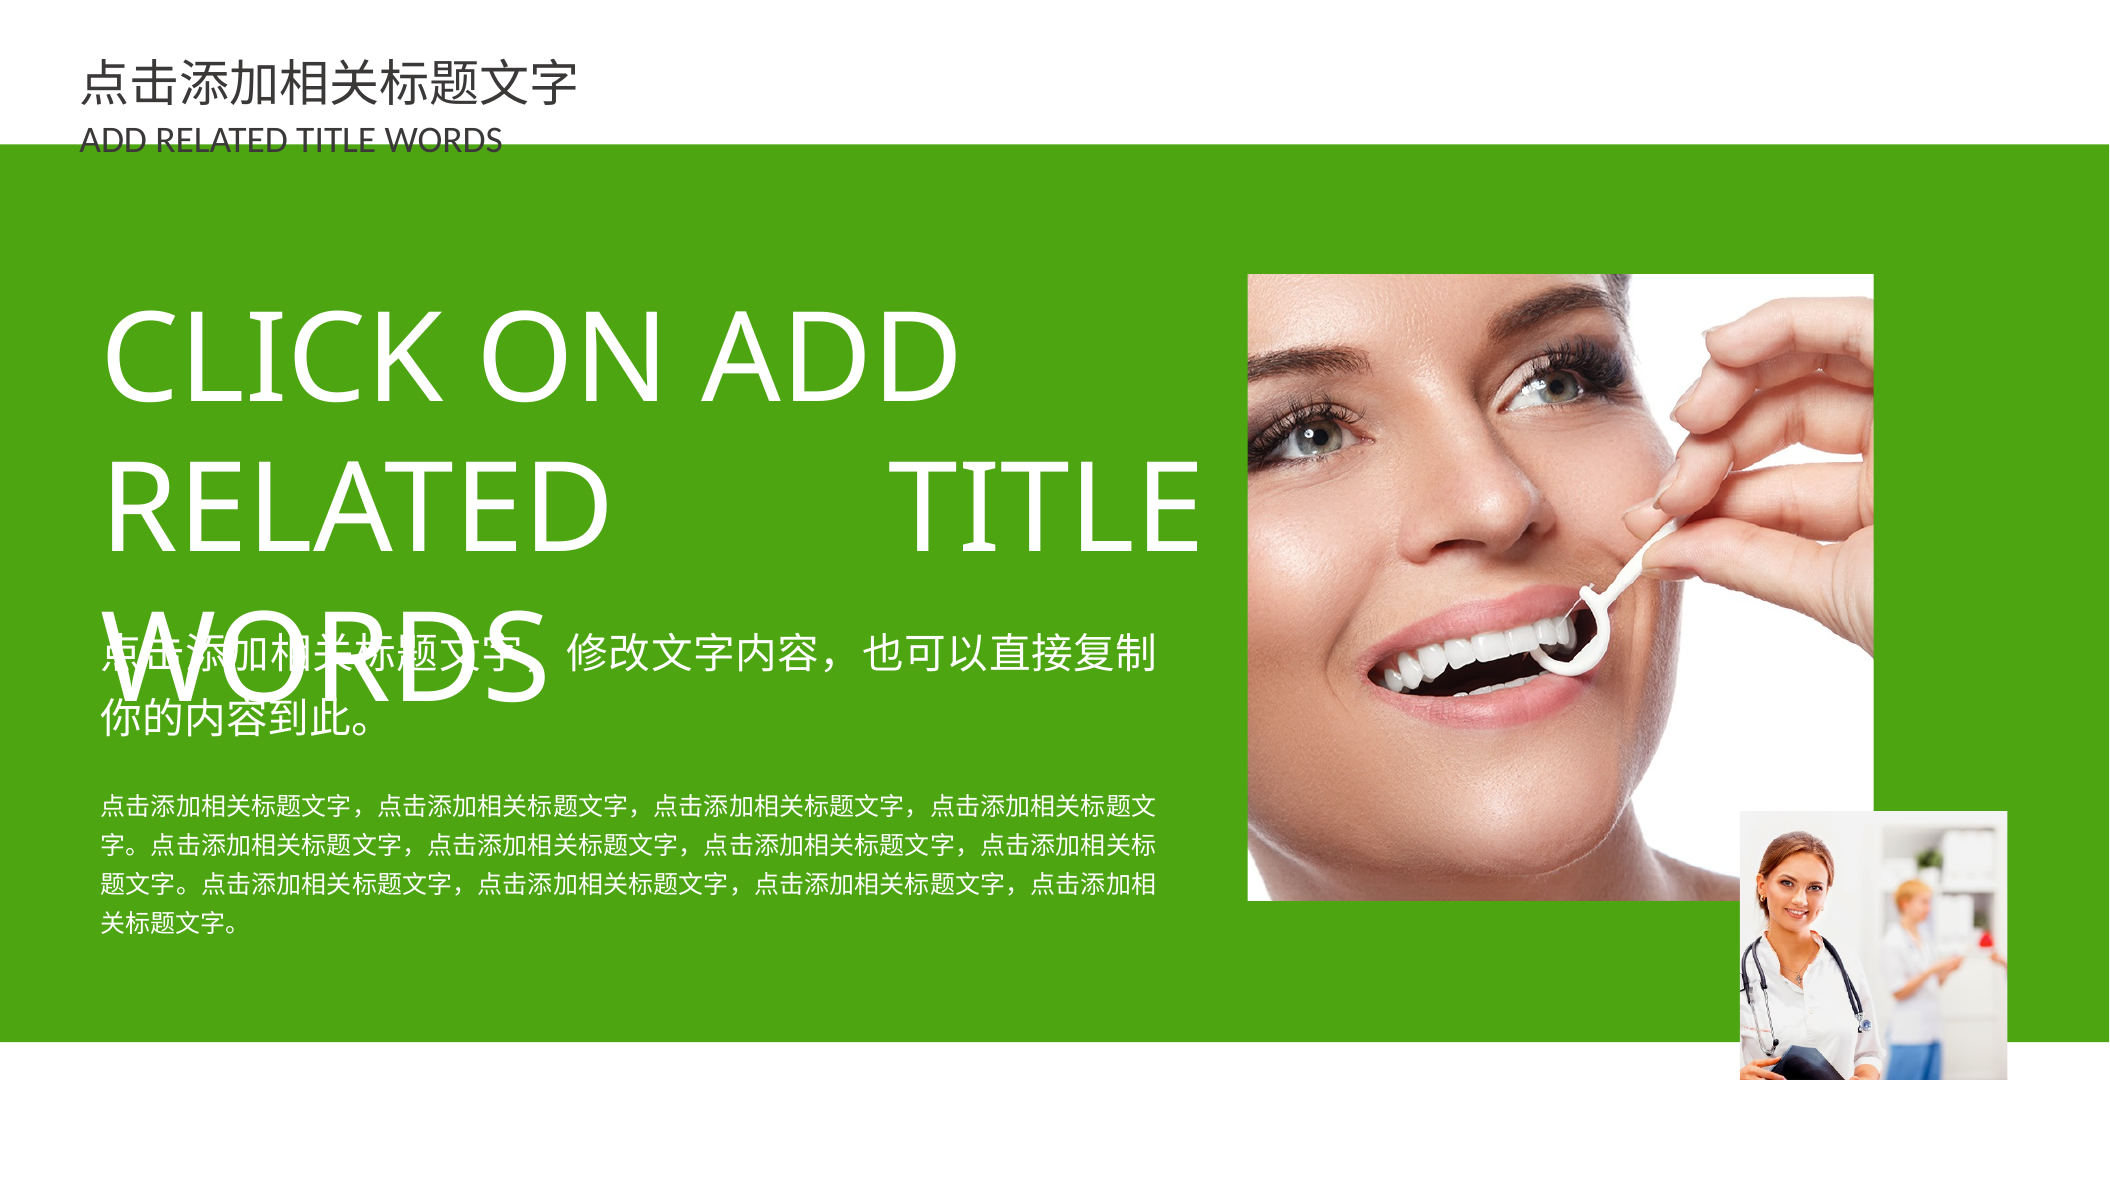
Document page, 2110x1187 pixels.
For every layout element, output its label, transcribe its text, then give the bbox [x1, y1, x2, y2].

text_box [1739, 811, 2008, 1080]
text_box [0, 143, 2110, 1043]
text_box ADD RELATED TITLE WORDS [63, 107, 520, 169]
text_box CLICK ON ADD RELATED TITLE WORDS [86, 269, 1220, 734]
text_box 点击添加相关标题文字 [63, 43, 596, 120]
text_box [1247, 273, 1875, 901]
text_box 点击添加相关标题文字，修改文字内容，也可以直接复制你的内容到此。 点击添加相关标题文字，点击添加相关标题文字，点击添加相关标题文字，点击添加相关标题文字。点击添加相关标题文字，点击添加相关标题文字，点击添加相关标题文字，点击添加相关标题文字。点击添加相关标题文字，点击添加相关标题文字，点击添加相关标题文字，点击添加相关标题文字。 [86, 604, 1173, 945]
